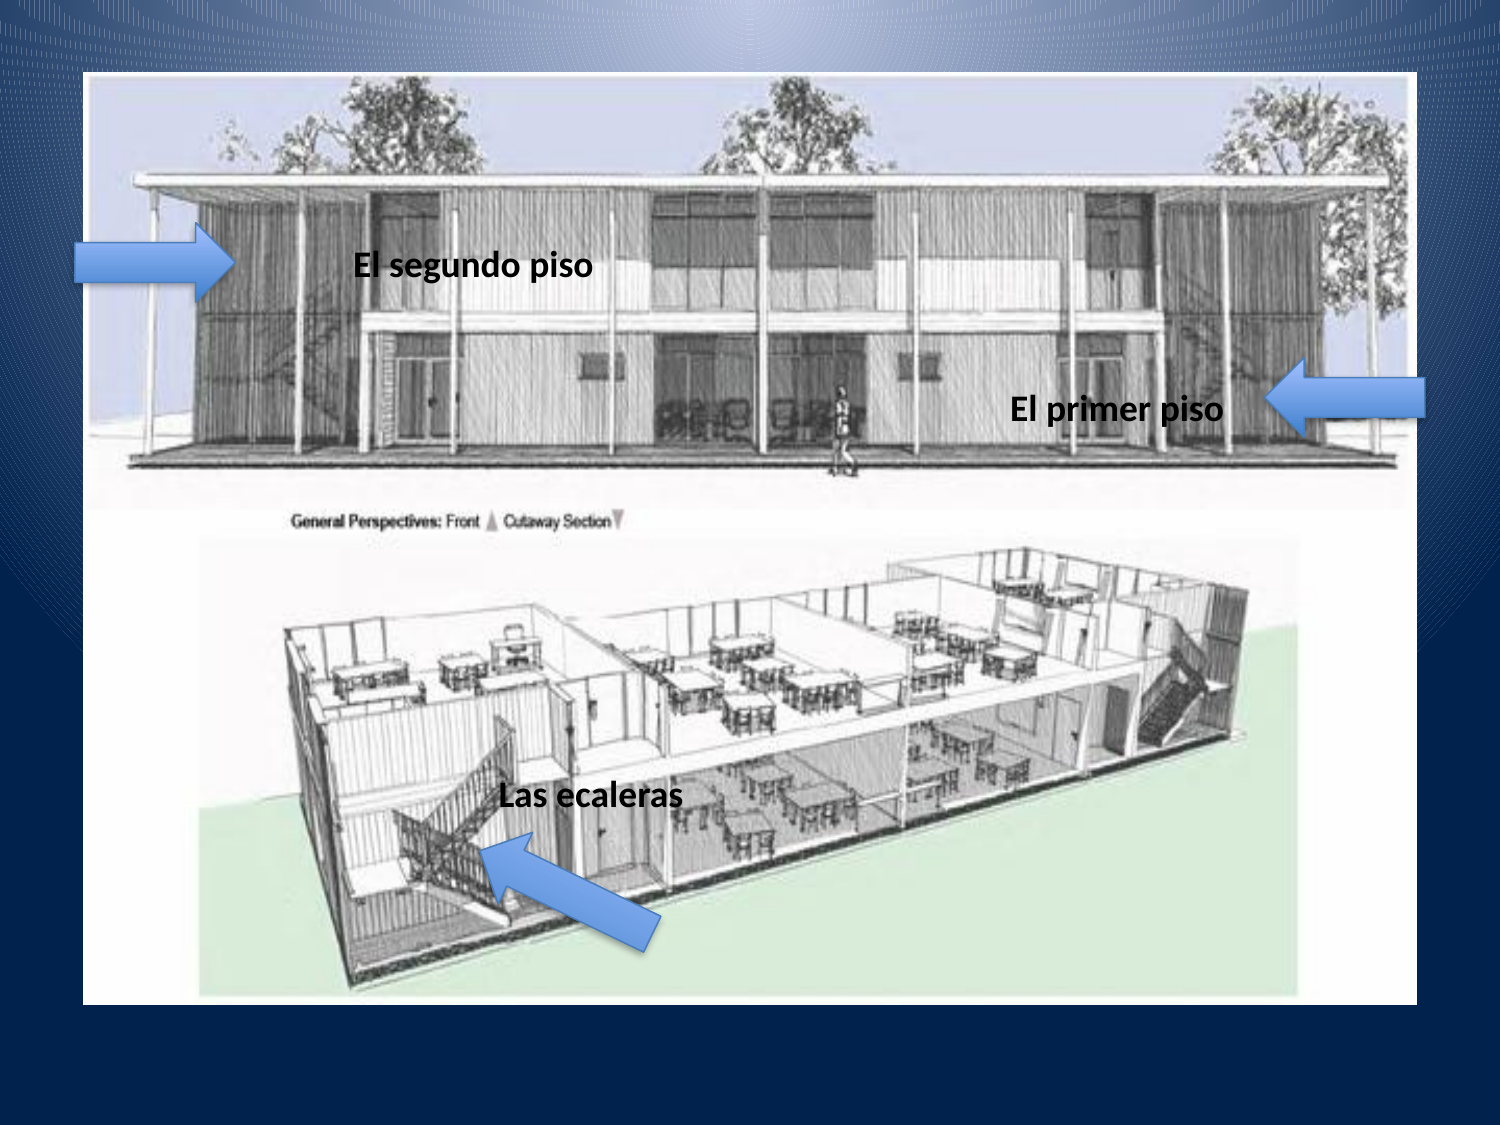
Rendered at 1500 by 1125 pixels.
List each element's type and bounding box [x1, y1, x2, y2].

text_box [1422, 376, 1426, 419]
picture [83, 72, 1417, 1006]
